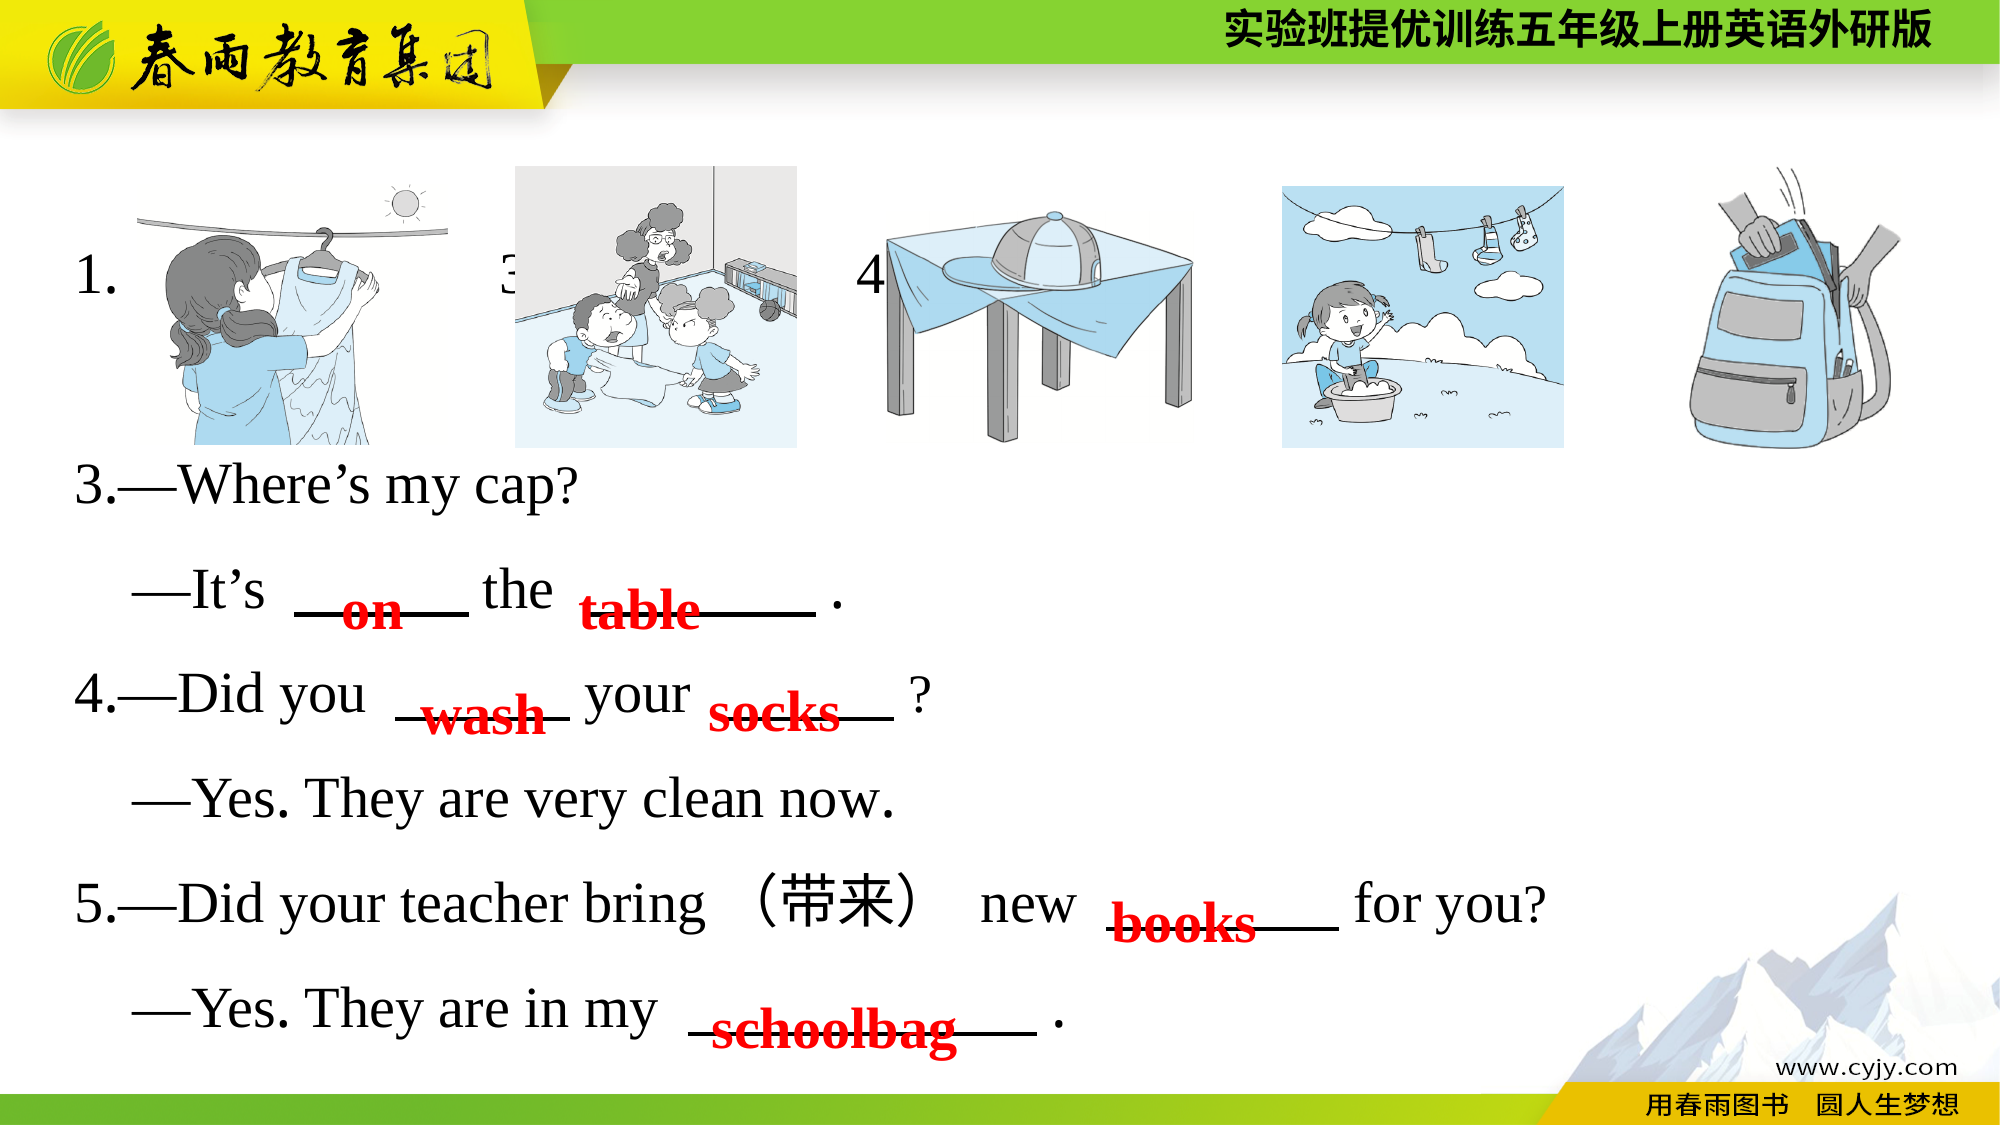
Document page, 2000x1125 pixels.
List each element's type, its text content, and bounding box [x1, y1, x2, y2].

text_box wash [405, 668, 562, 754]
text_box books [1096, 877, 1273, 962]
text_box on [327, 564, 419, 649]
text_box schoolbag [696, 947, 974, 1068]
text_box table [563, 564, 717, 649]
list 1. 2. 3. 4. 5. 3.—Where’s my cap? —It’s the . 4.—Did you your ? —Yes. They are very clean now. 5.—Did your teacher bring（带来） new for you? —Yes. They are in my . [59, 122, 1944, 1092]
picture [0, 0, 2000, 1125]
text_box socks [693, 665, 857, 751]
